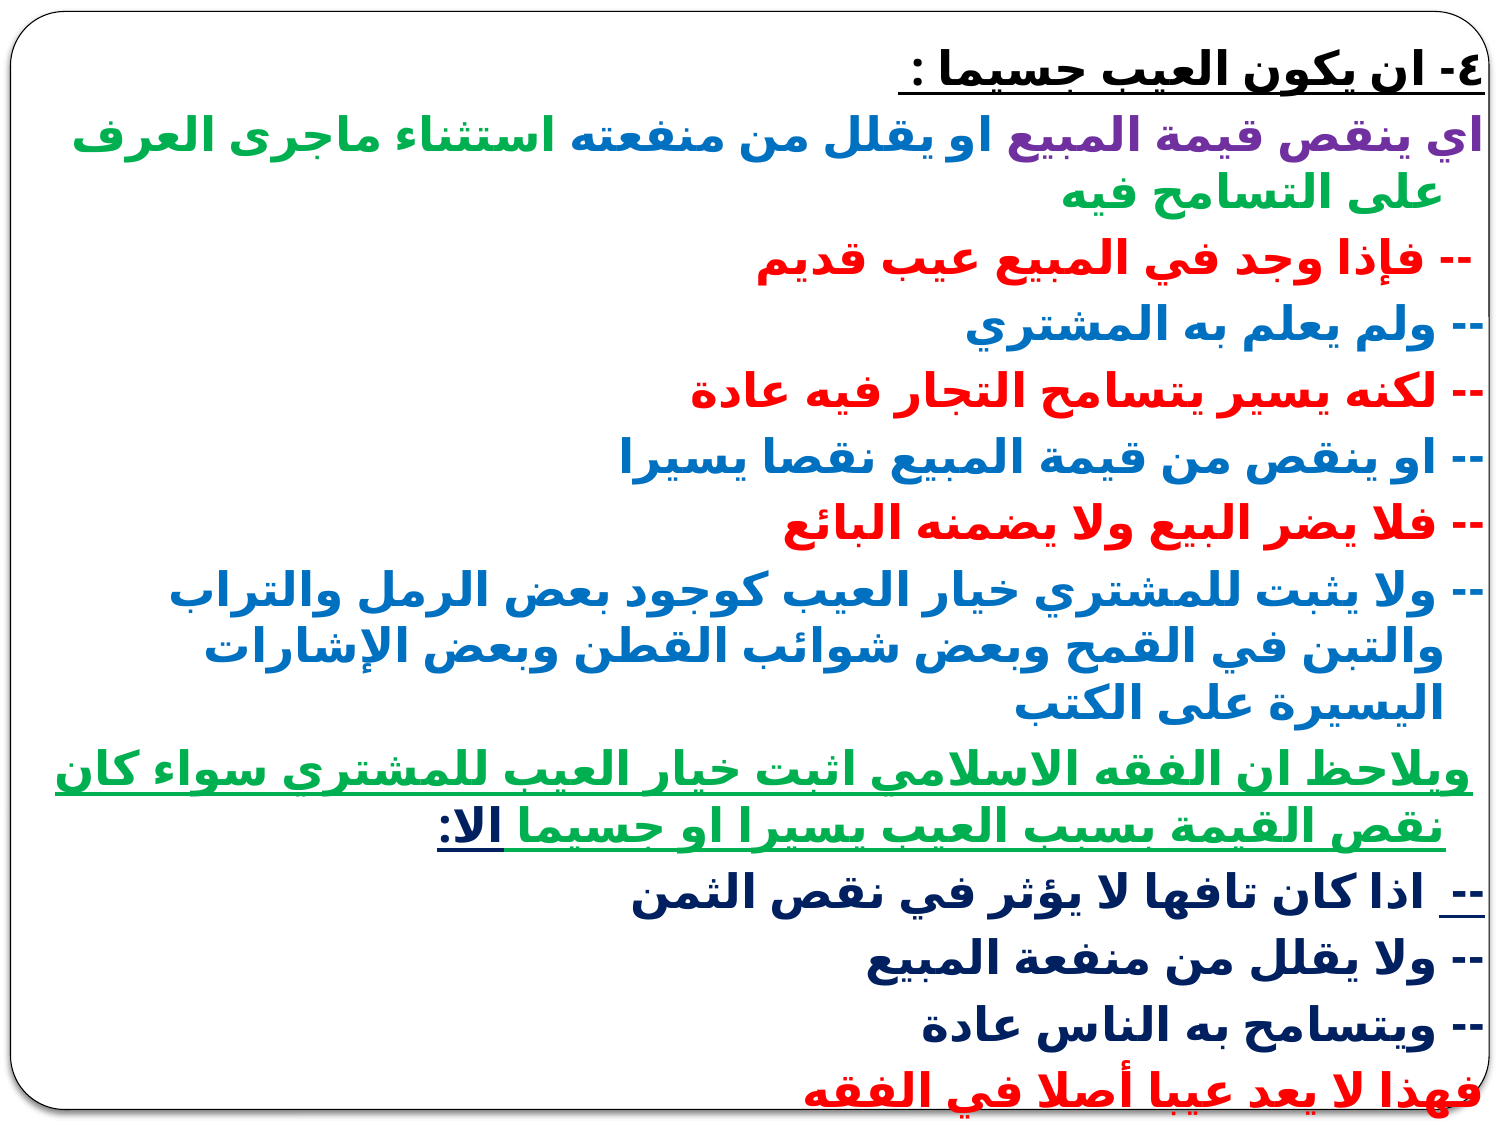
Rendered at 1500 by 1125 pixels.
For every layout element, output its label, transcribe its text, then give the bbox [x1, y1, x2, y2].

list ٤- ان يكون العيب جسيما : اي ينقص قيمة المبيع او يقلل من منفعته استثناء ماجرى العرف على التسامح فيه -- فإذا وجد في المبيع عيب قديم -- ولم يعلم به المشتري -- لكنه يسير يتسامح التجار فيه عادة -- او ينقص من قيمة المبيع نقصا يسيرا -- فلا يضر البيع ولا يضمنه البائع -- ولا يثبت للمشتري خيار العيب كوجود بعض الرمل والتراب والتبن في القمح وبعض شوائب القطن وبعض الإشارات اليسيرة على الكتب ويلاحظ ان الفقه الاسلامي اثبت خيار العيب للمشتري سواء كان نقص القيمة بسبب العيب يسيرا او جسيما الا: -- اذا كان تافها لا يؤثر في نقص الثمن -- ولا يقلل من منفعة المبيع -- ويتسامح به الناس عادة فهذا لا يعد عيبا أصلا في الفقه [29, 30, 1500, 1125]
